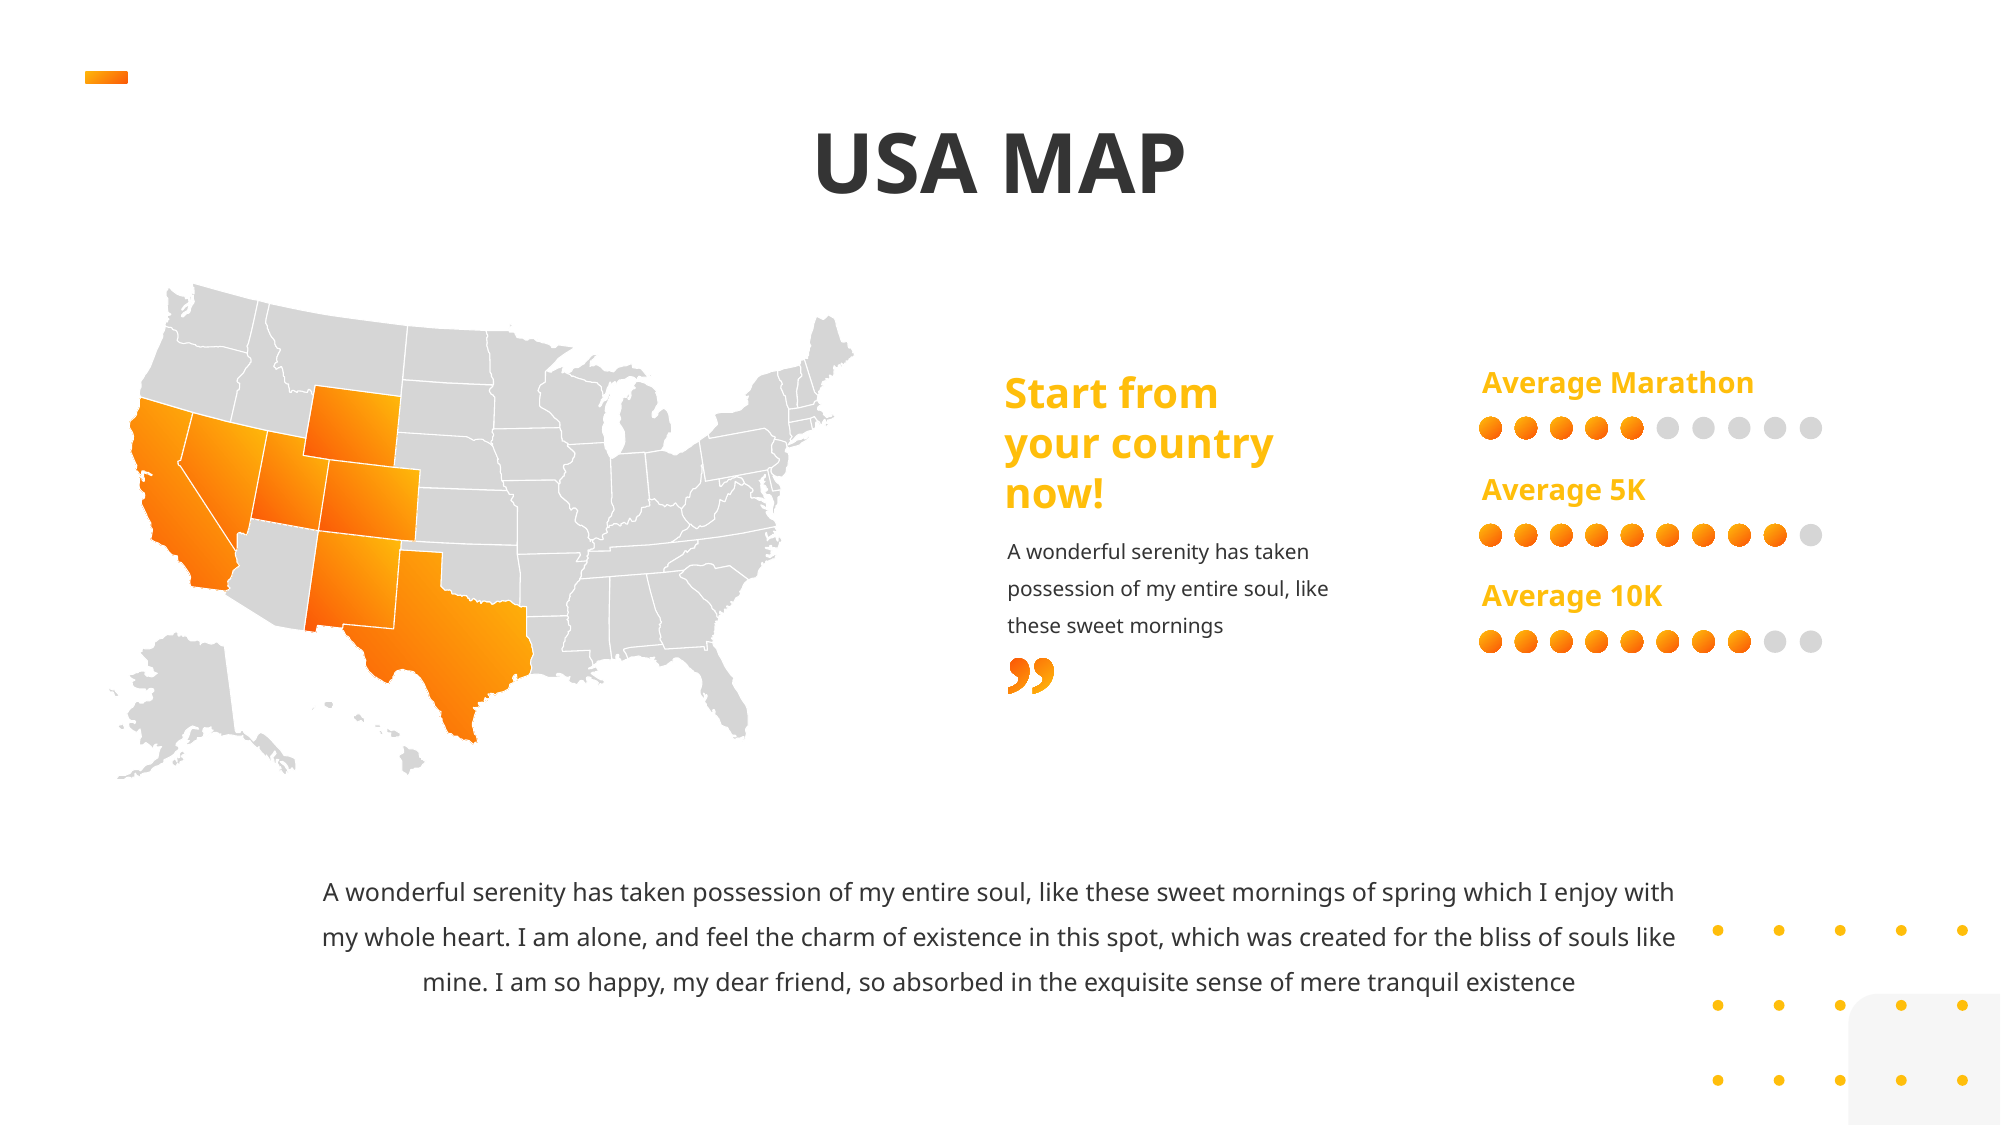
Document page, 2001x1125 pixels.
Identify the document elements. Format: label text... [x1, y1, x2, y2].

text_box [1798, 415, 1824, 441]
text_box [1762, 522, 1788, 548]
list USA MAP [379, 102, 1621, 220]
text_box [1478, 629, 1503, 654]
text_box A wonderful serenity has taken possession of my entire soul, like these sweet mornings of spring which I enjoy with my whole heart. I am alone, and feel the charm of existence in this spot, which was created for the bliss of souls like mine. I am so happy, my dear friend, so absorbed in the exquisite sense of mere tranquil existence [299, 854, 1701, 1004]
text_box [1584, 522, 1609, 548]
text_box [1691, 629, 1716, 654]
text_box [1762, 415, 1788, 441]
text_box [1008, 658, 1030, 694]
text_box Start from your country now! [989, 359, 1303, 525]
text_box [1727, 415, 1752, 441]
text_box [1513, 415, 1539, 441]
text_box [1513, 522, 1539, 548]
text_box [1032, 658, 1054, 694]
text_box [1549, 629, 1574, 654]
text_box [1798, 522, 1824, 548]
text_box [1619, 415, 1645, 441]
text_box Average 10K [1467, 570, 1748, 620]
text_box [1619, 522, 1645, 548]
text_box [1798, 629, 1824, 654]
text_box [1619, 629, 1645, 654]
text_box [1727, 522, 1752, 548]
text_box [1655, 415, 1681, 441]
text_box [1584, 415, 1609, 441]
text_box Average 5K [1467, 463, 1718, 514]
text_box [1655, 629, 1681, 654]
text_box [1691, 415, 1716, 441]
text_box [1655, 522, 1681, 548]
text_box [1584, 629, 1609, 654]
text_box [1549, 415, 1574, 441]
text_box [1478, 415, 1503, 441]
text_box [1691, 522, 1716, 548]
text_box [1478, 522, 1503, 548]
text_box [1762, 629, 1788, 654]
text_box [1727, 629, 1752, 654]
text_box A wonderful serenity has taken possession of my entire soul, like these sweet mornings [992, 518, 1358, 646]
text_box [1549, 522, 1574, 548]
text_box Average Marathon [1467, 356, 1800, 407]
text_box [108, 282, 855, 780]
text_box [1513, 629, 1539, 654]
